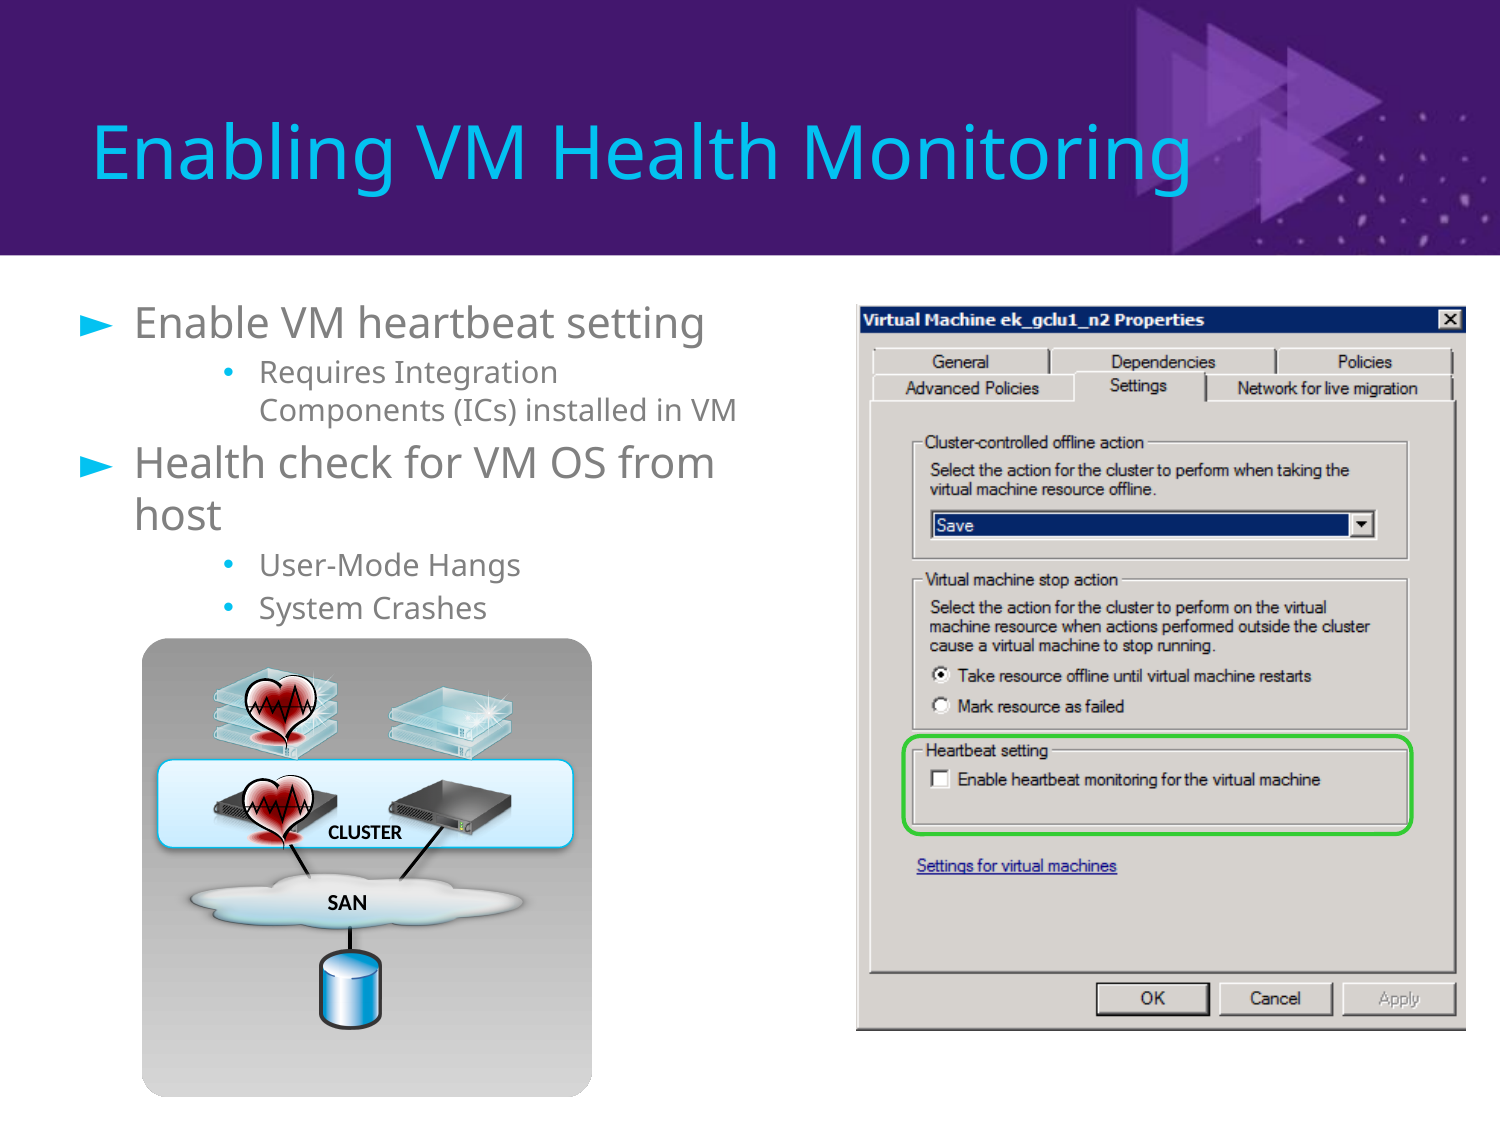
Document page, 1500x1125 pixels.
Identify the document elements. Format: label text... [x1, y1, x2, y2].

text_box CLUSTER [156, 758, 574, 849]
text_box [139, 639, 594, 1100]
picture [387, 685, 513, 762]
picture [855, 304, 1466, 1032]
picture [387, 779, 513, 843]
picture [212, 774, 338, 851]
picture [212, 667, 338, 762]
picture [0, 0, 1500, 255]
list Enable VM heartbeat setting Requires Integration Components (ICs) installed in VM Health check for VM OS from host User-Mode Hangs System Crashes [64, 287, 762, 639]
title Enabling VM Health Monitoring [75, 56, 1425, 244]
slide_number [75, 1042, 425, 1103]
picture [174, 867, 538, 936]
picture [318, 949, 382, 1031]
